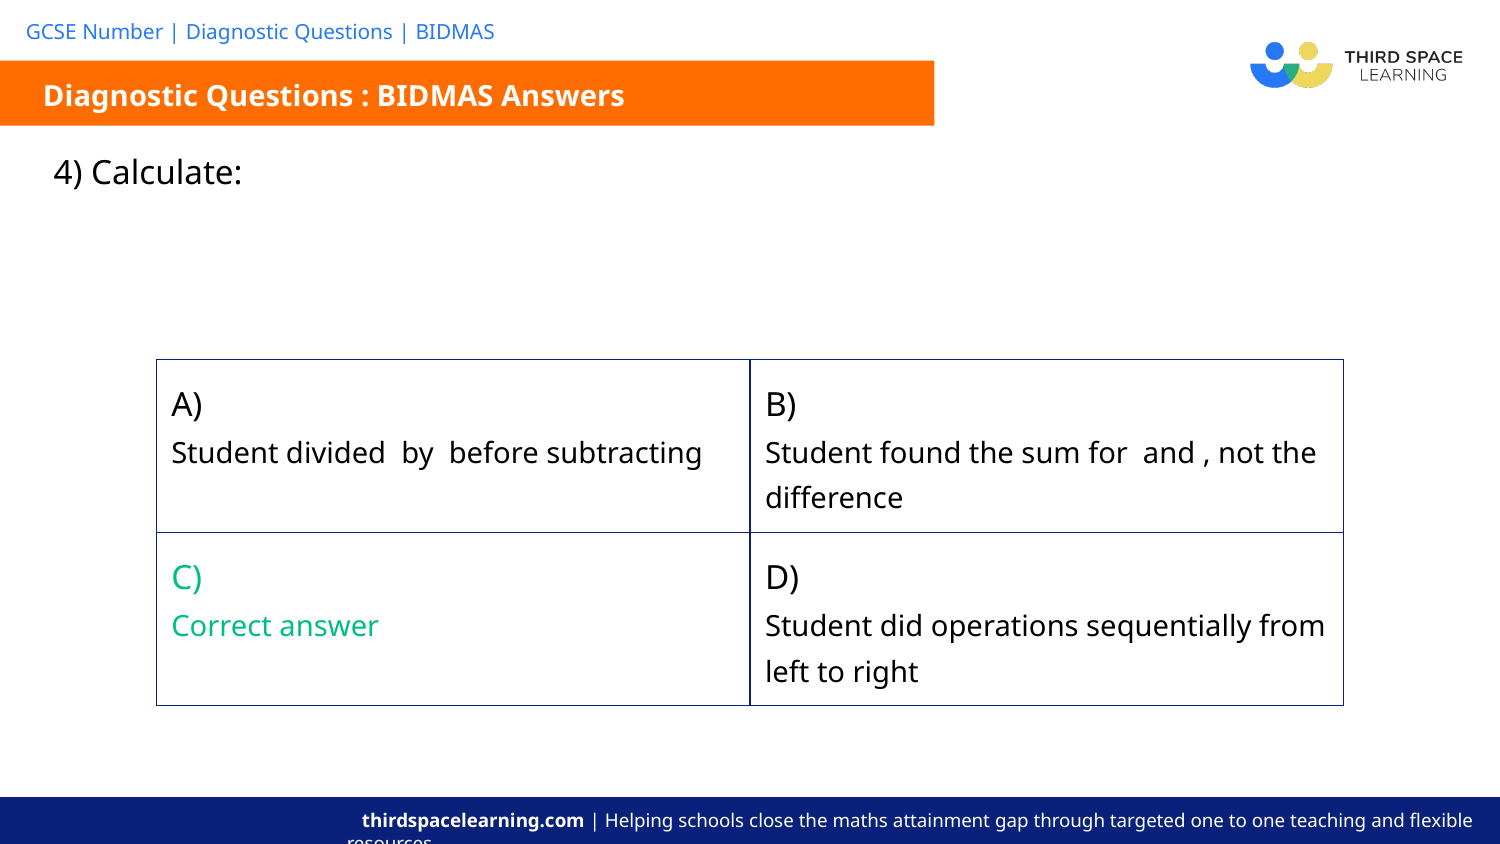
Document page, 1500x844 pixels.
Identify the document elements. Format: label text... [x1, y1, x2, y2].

picture [1250, 33, 1465, 99]
text_box Diagnostic Questions : BIDMAS Answers [27, 61, 840, 127]
